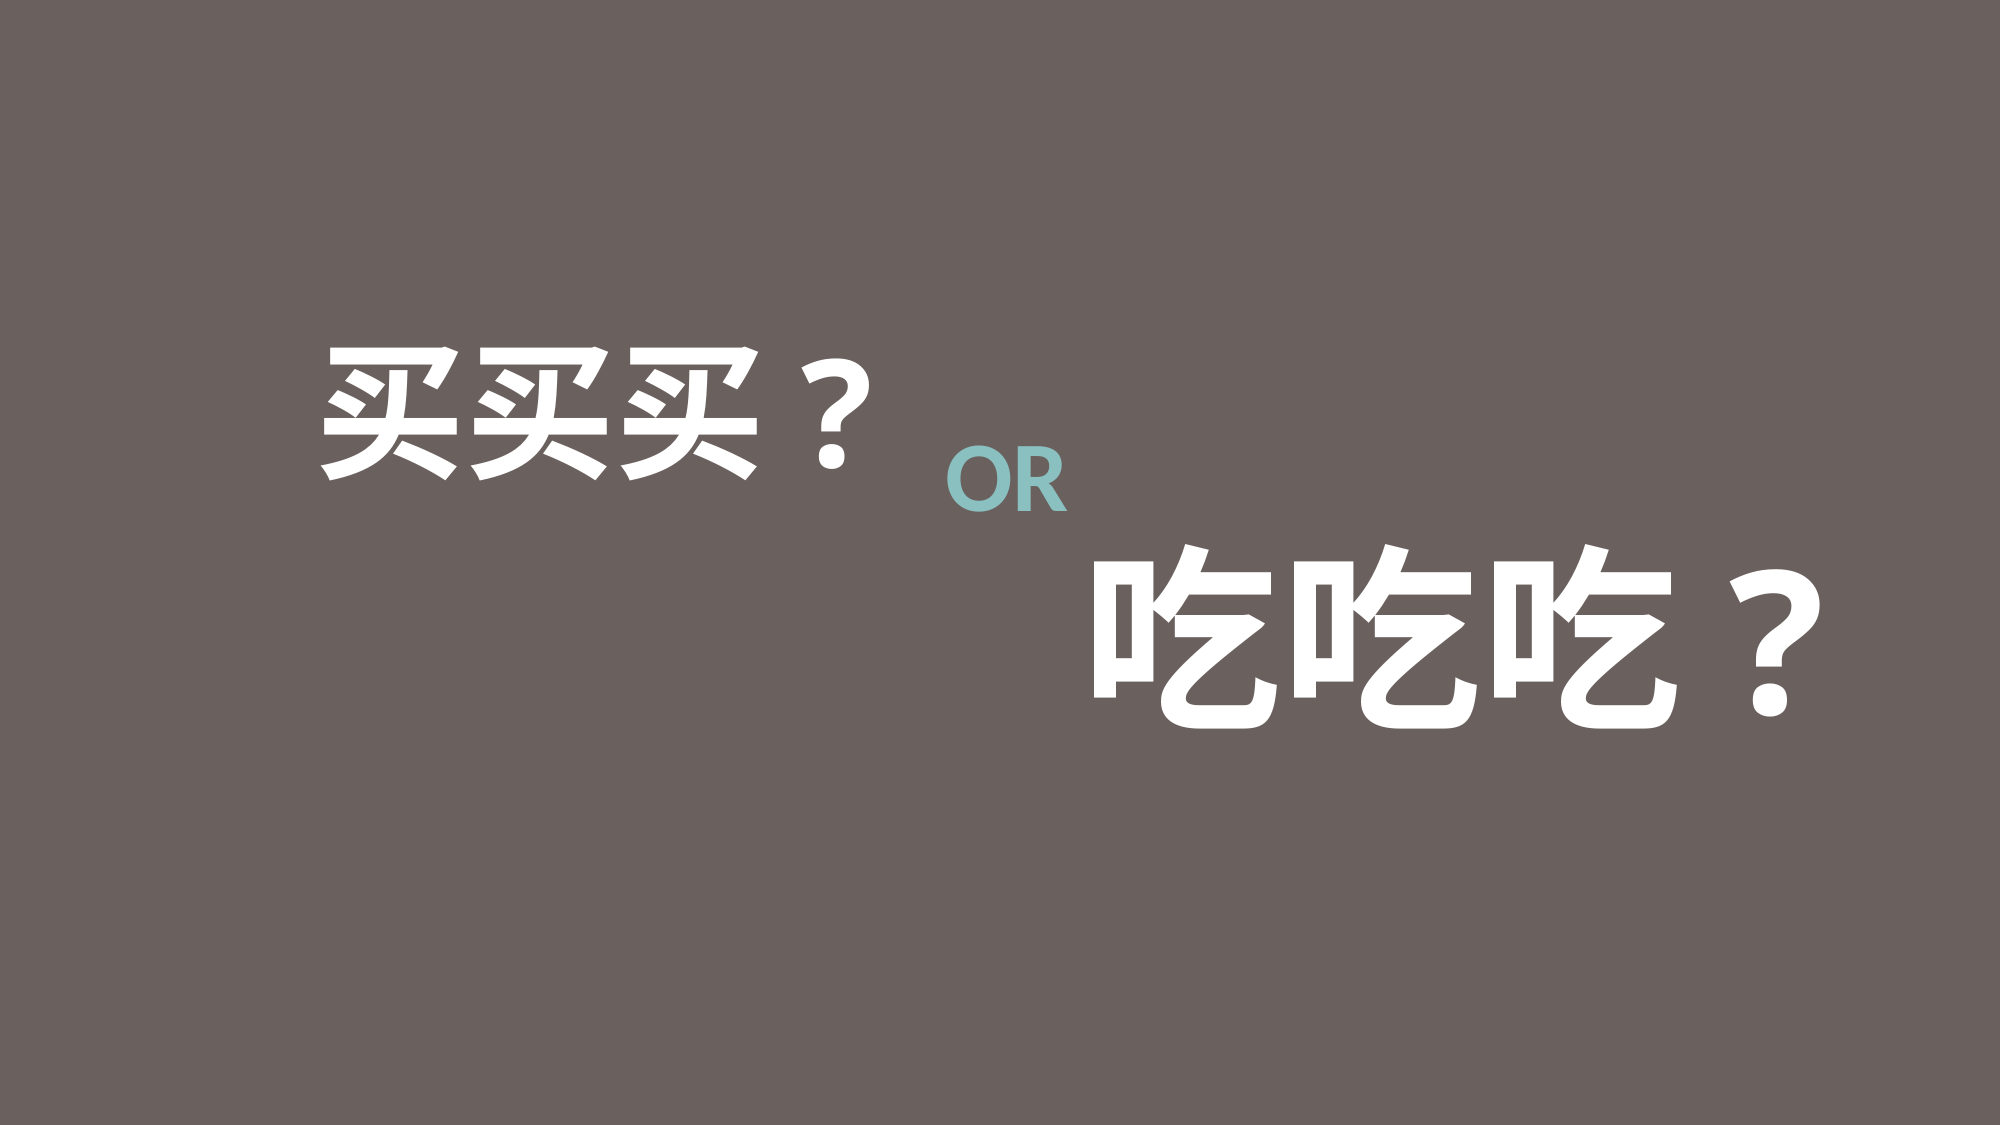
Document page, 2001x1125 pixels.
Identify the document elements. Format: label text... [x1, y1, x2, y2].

text_box 买买买? [300, 310, 888, 505]
text_box OR [930, 404, 1085, 539]
text_box 吃吃吃? [1066, 506, 1840, 762]
